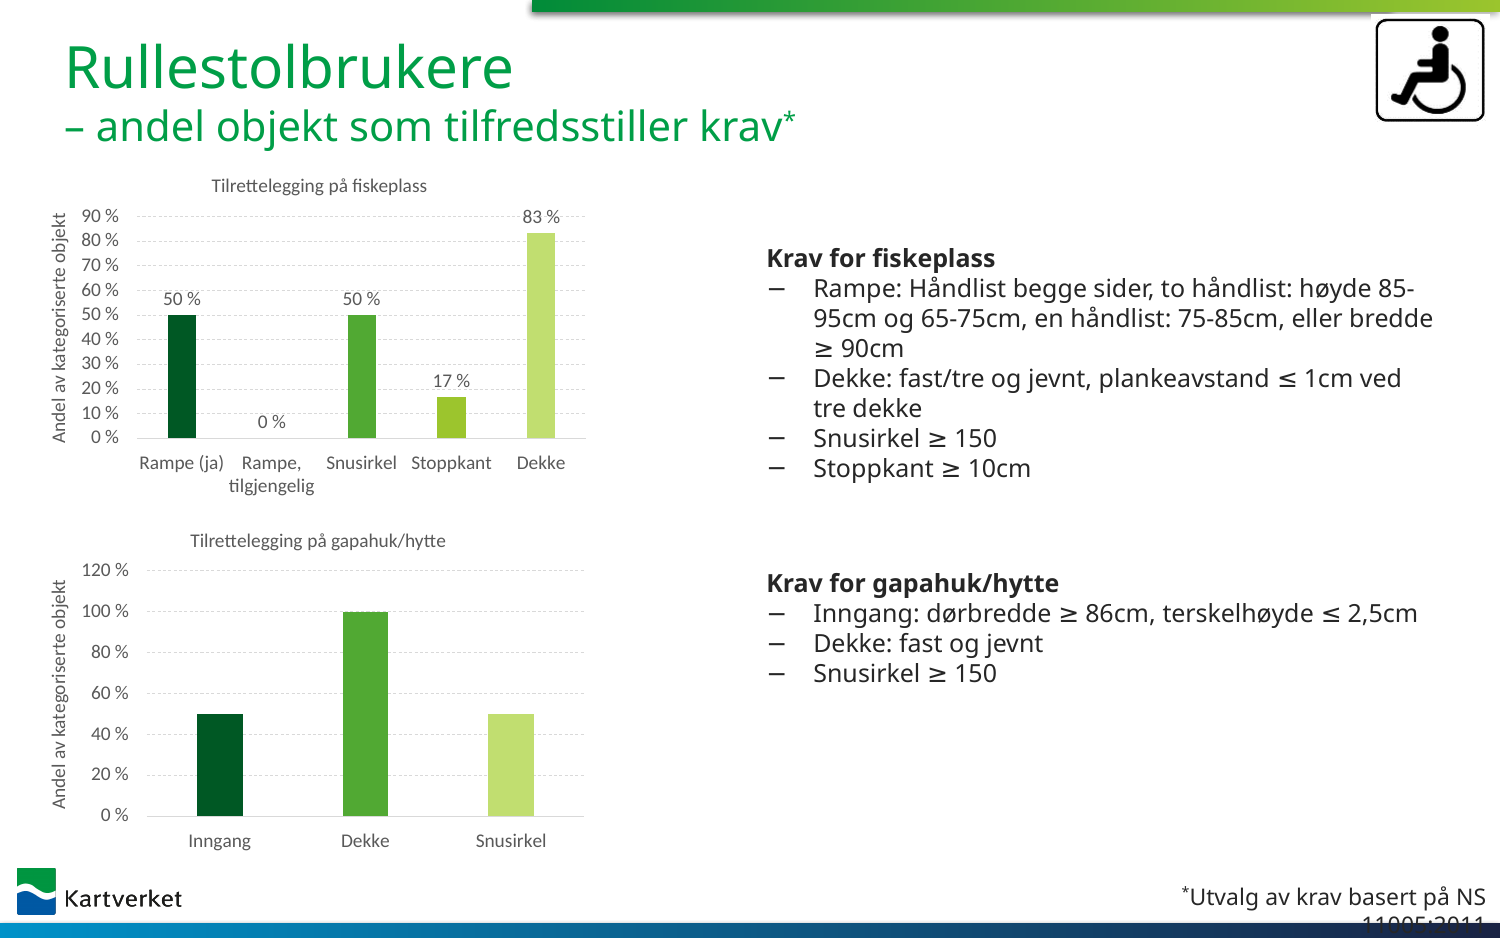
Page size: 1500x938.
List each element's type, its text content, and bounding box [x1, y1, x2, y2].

picture [1371, 13, 1491, 127]
picture [41, 166, 598, 505]
text_box Rullestolbrukere – andel objekt som tilfredsstiller krav* [49, 29, 1431, 158]
text_box Krav for gapahuk/hytte Inngang: dørbredde ≥ 86cm, terskelhøyde ≤ 2,5cm Dekke: fast og jevnt Snusirkel ≥ 150 [751, 560, 1452, 695]
text_box *Utvalg av krav basert på NS 11005:2011 [1068, 873, 1500, 938]
picture [41, 520, 596, 859]
text_box Krav for fiskeplass Rampe: Håndlist begge sider, to håndlist: høyde 85-95cm og 65-75cm, en håndlist: 75-85cm, eller bredde ≥ 90cm Dekke: fast/tre og jevnt, plankeavstand ≤ 1cm ved tre dekke Snusirkel ≥ 150 Stoppkant ≥ 10cm [751, 235, 1452, 490]
